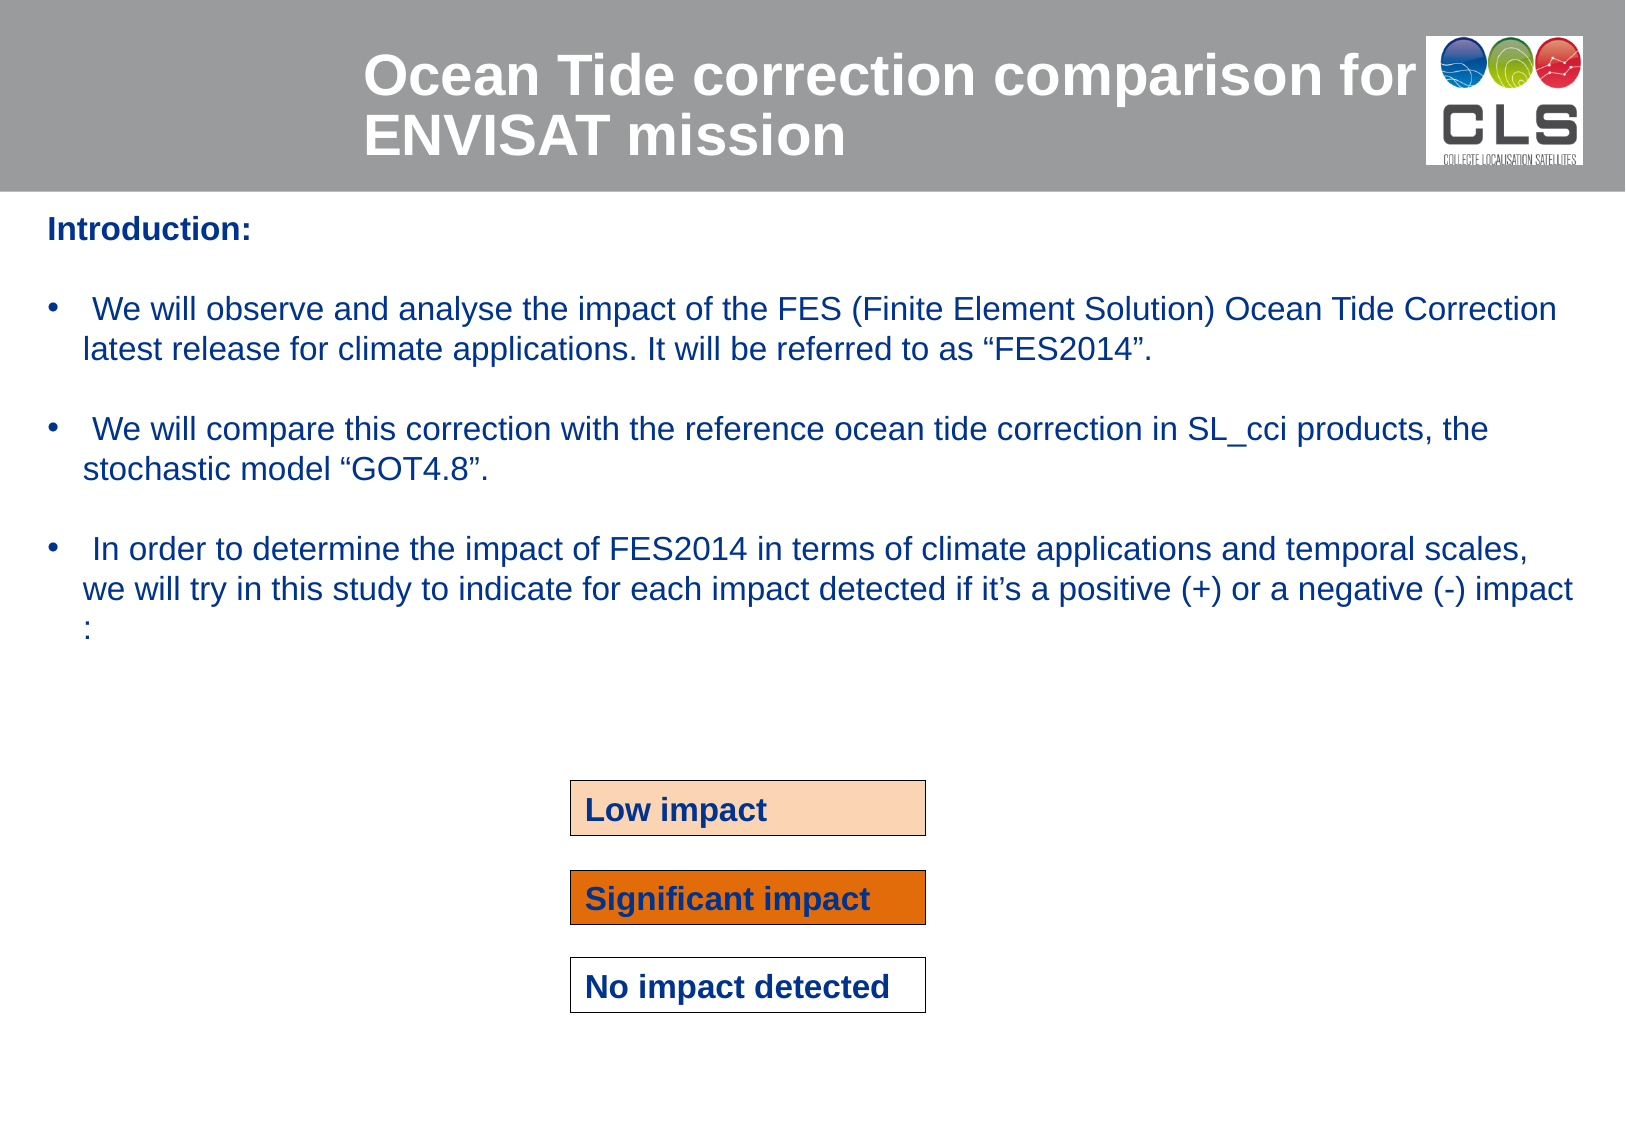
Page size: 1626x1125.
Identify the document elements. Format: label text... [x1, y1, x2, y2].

text_box Ocean Tide correction comparison for ENVISAT mission [348, 40, 1441, 172]
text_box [569, 780, 926, 1014]
picture [1426, 36, 1583, 165]
text_box Introduction: We will observe and analyse the impact of the FES (Finite Element Solution) Ocean Tide Correction latest release for climate applications. It will be referred to as “FES2014”. We will compare this correction with the reference ocean tide correction in SL_cci products, the stochastic model “GOT4.8”. In order to determine the impact of FES2014 in terms of climate applications and temporal scales, we will try in this study to indicate for each impact detected if it’s a positive (+) or a negative (-) impact : [32, 199, 1597, 665]
